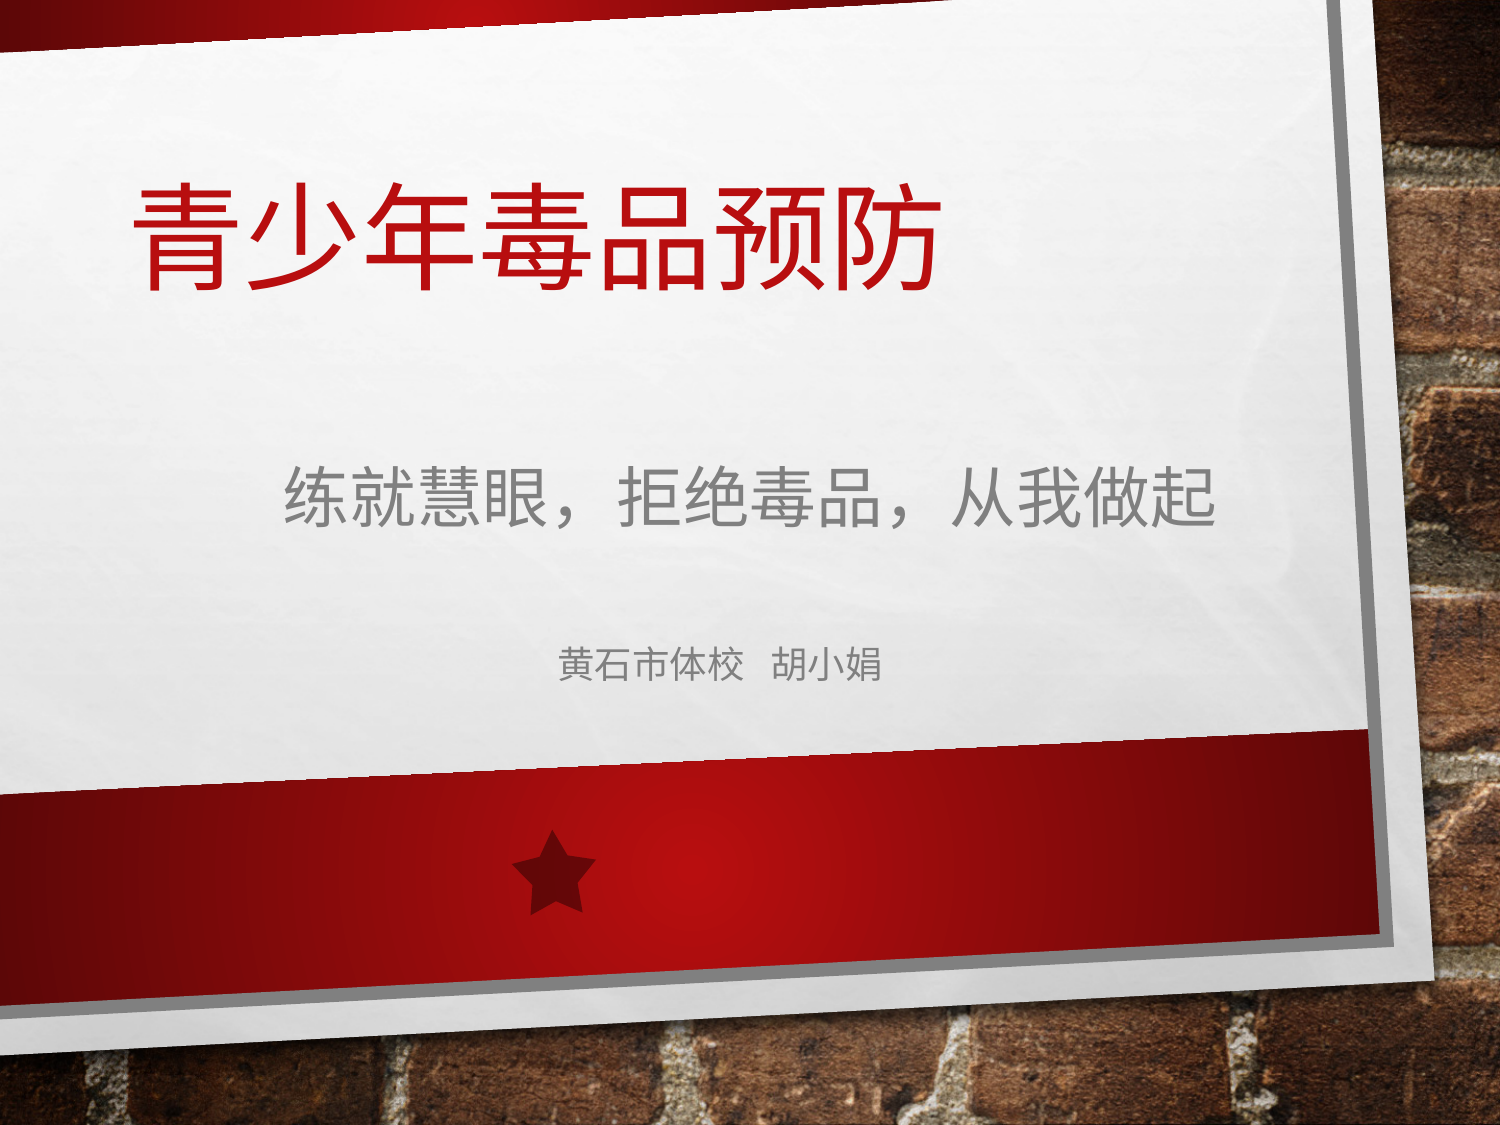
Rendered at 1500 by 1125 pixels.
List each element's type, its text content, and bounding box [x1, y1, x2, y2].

title 青少年毒品预防 [112, 172, 1388, 315]
subtitle 练就慧眼，拒绝毒品，从我做起 黄石市体校 胡小娟 [225, 432, 1275, 764]
picture [0, 0, 1500, 1125]
